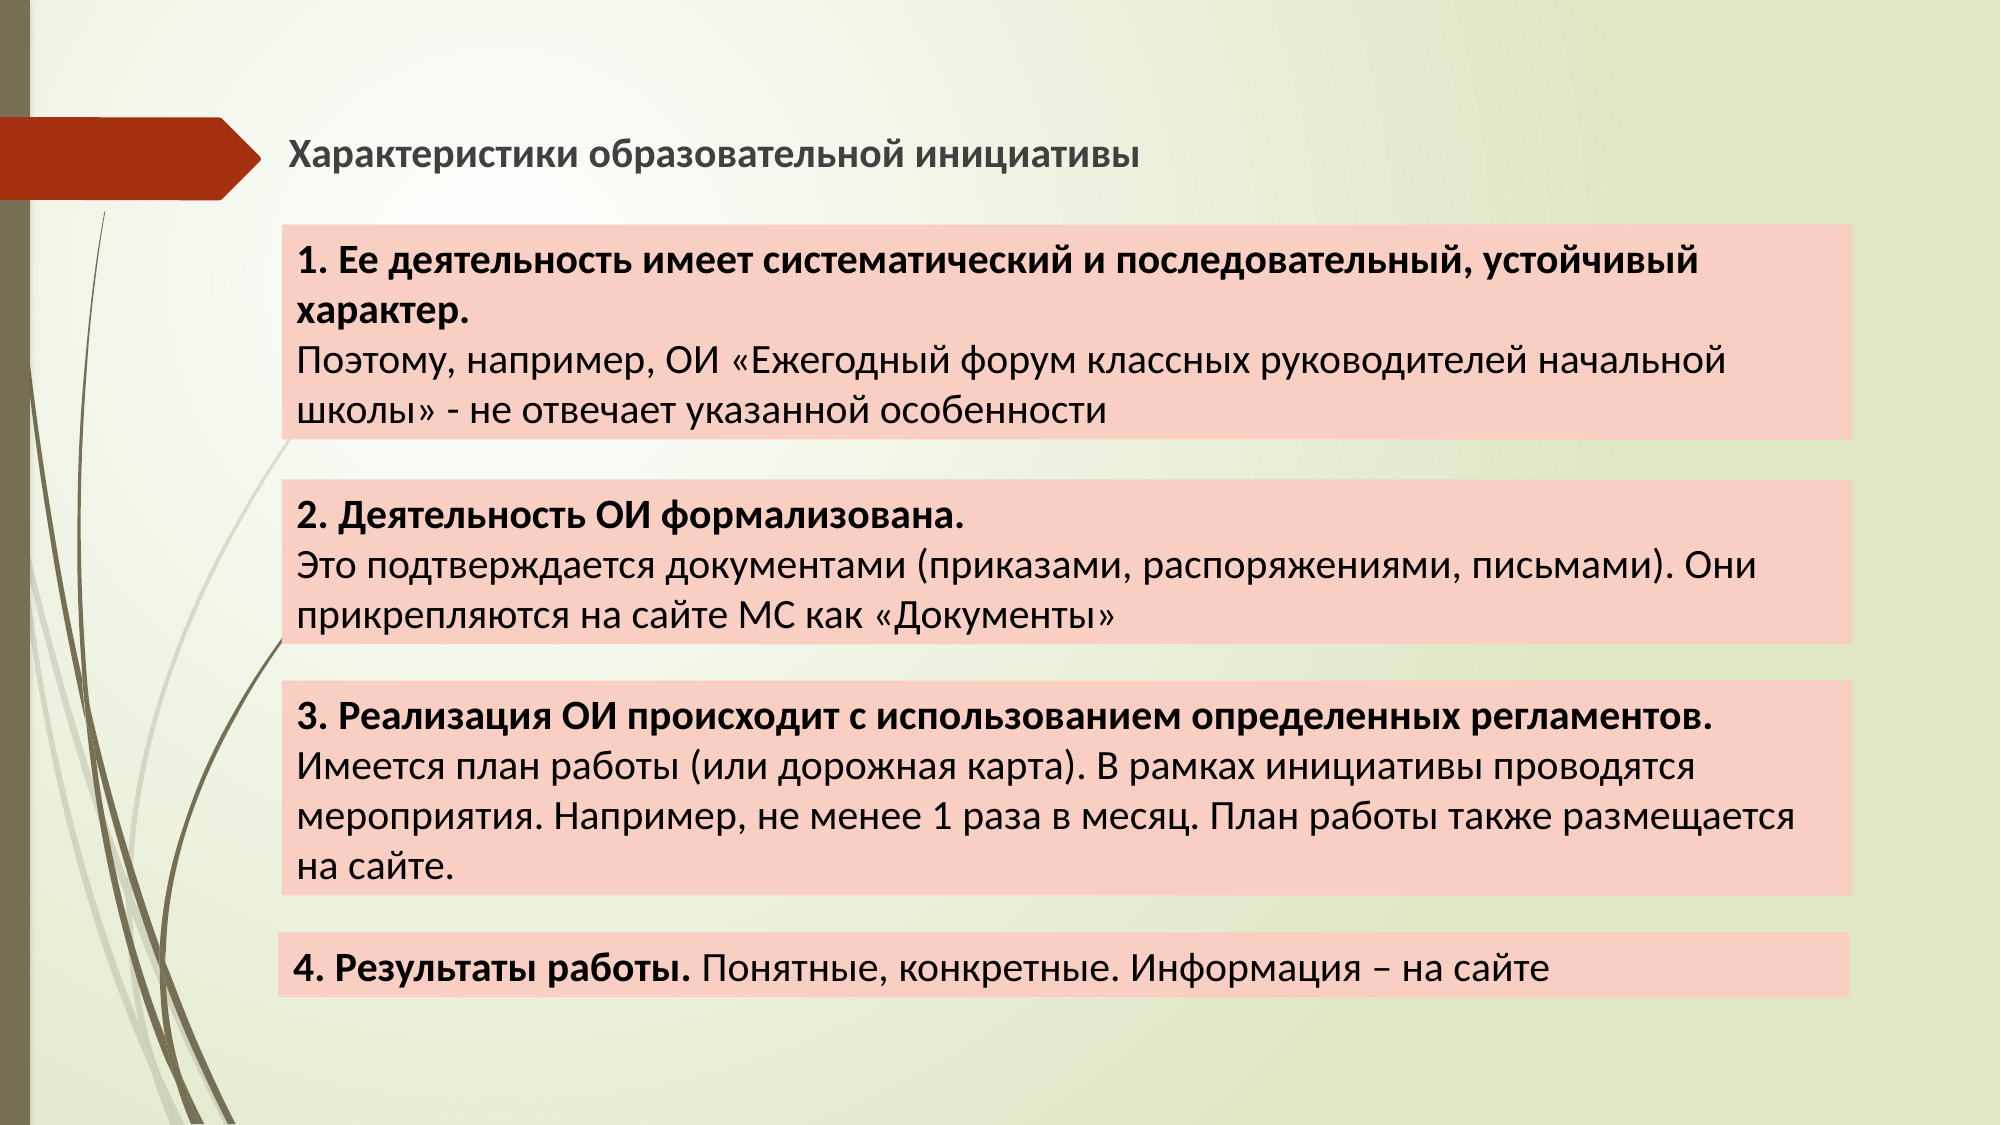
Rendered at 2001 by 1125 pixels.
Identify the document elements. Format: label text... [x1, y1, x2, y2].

text_box 2. Деятельность ОИ формализована. Это подтверждается документами (приказами, распоряжениями, письмами). Они прикрепляются на сайте МС как «Документы» [281, 479, 1853, 645]
text_box 4. Результаты работы. Понятные, конкретные. Информация – на сайте [278, 932, 1850, 998]
text_box 1. Ее деятельность имеет систематический и последовательный, устойчивый характер. Поэтому, например, ОИ «Ежегодный форум классных руководителей начальной школы» - не отвечает указанной особенности [281, 224, 1853, 440]
text_box 3. Реализация ОИ происходит с использованием определенных регламентов. Имеется план работы (или дорожная карта). В рамках инициативы проводятся мероприятия. Например, не менее 1 раза в месяц. План работы также размещается на сайте. [281, 680, 1853, 896]
subtitle Характеристики образовательной инициативы [232, 125, 1957, 185]
